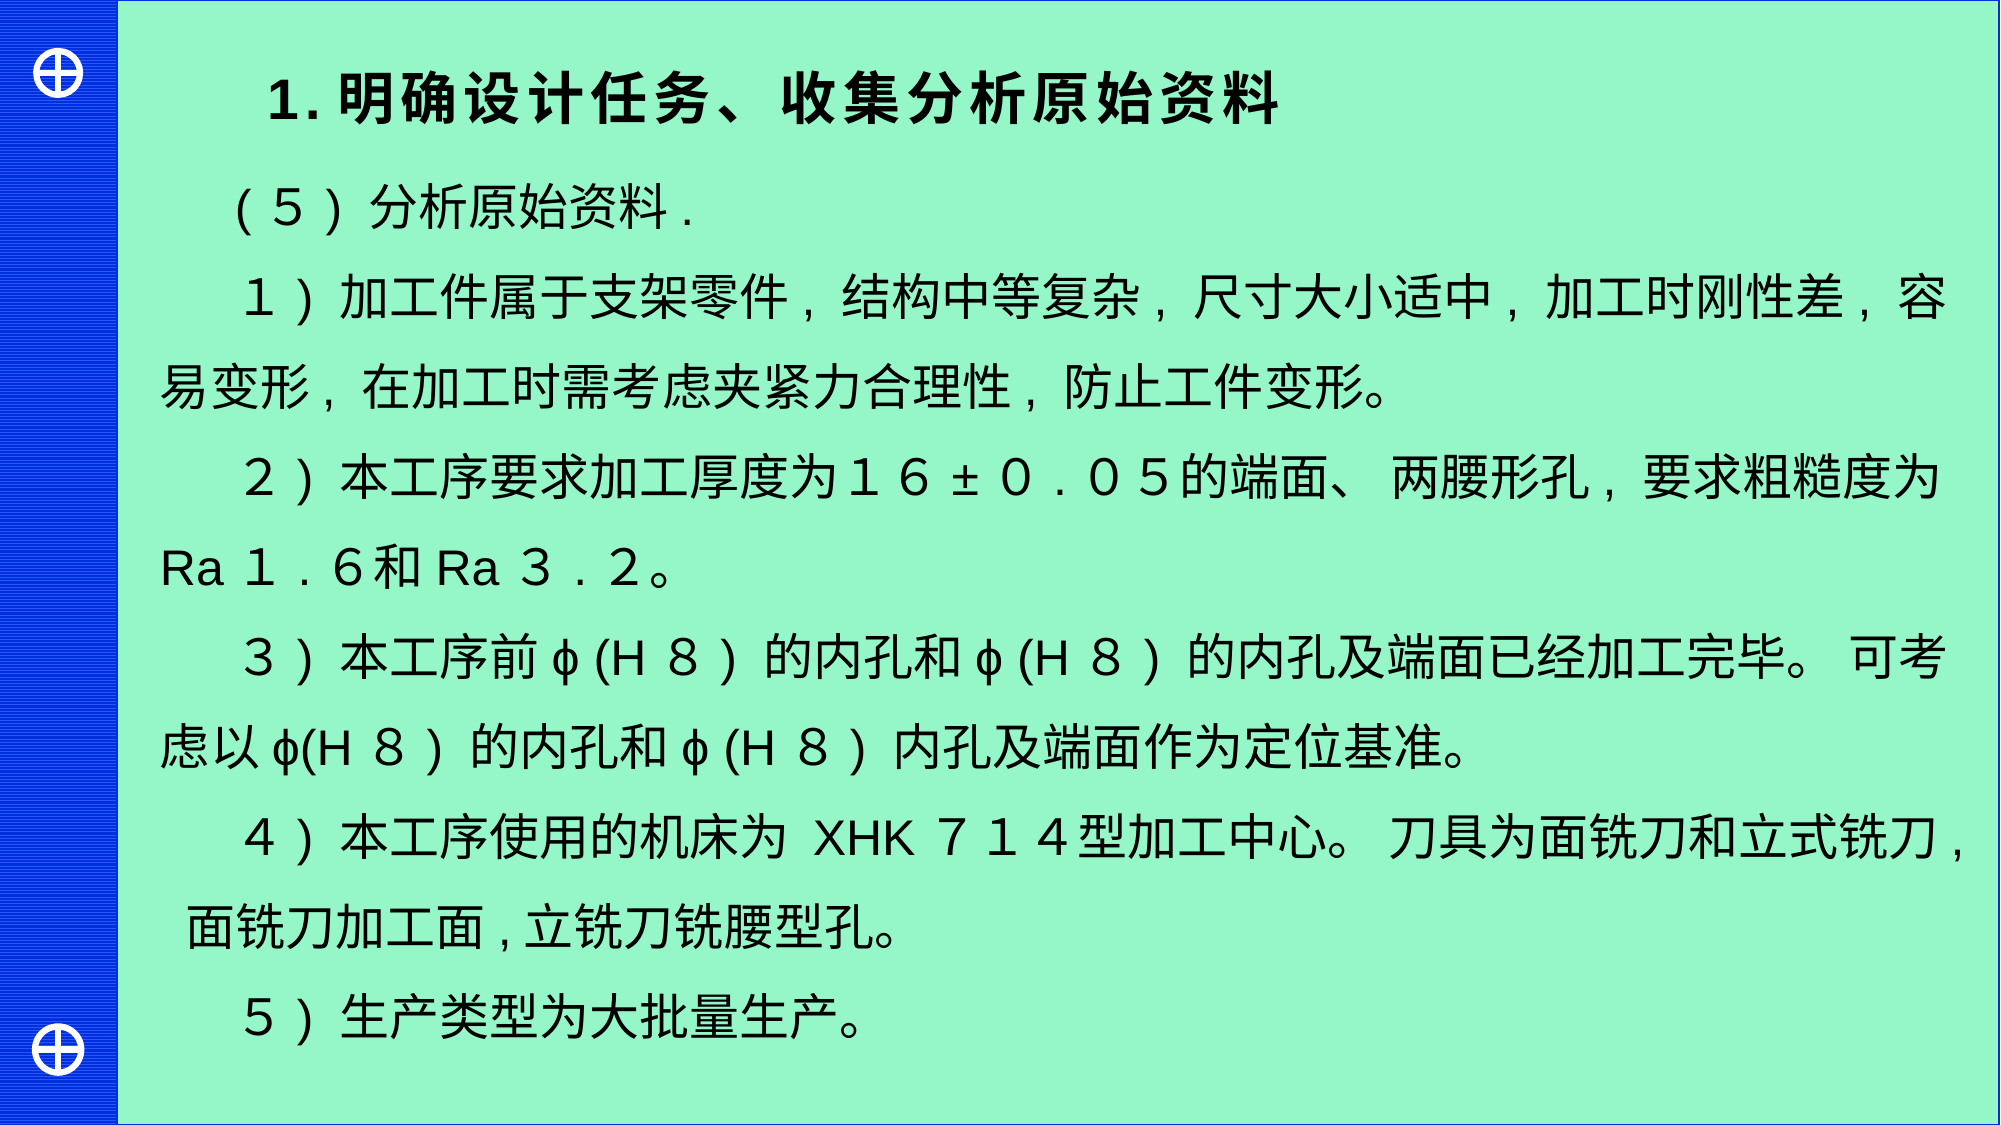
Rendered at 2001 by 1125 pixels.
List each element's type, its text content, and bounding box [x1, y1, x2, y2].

text_box 1.明确设计任务、收集分析原始资料 [164, 17, 1452, 139]
